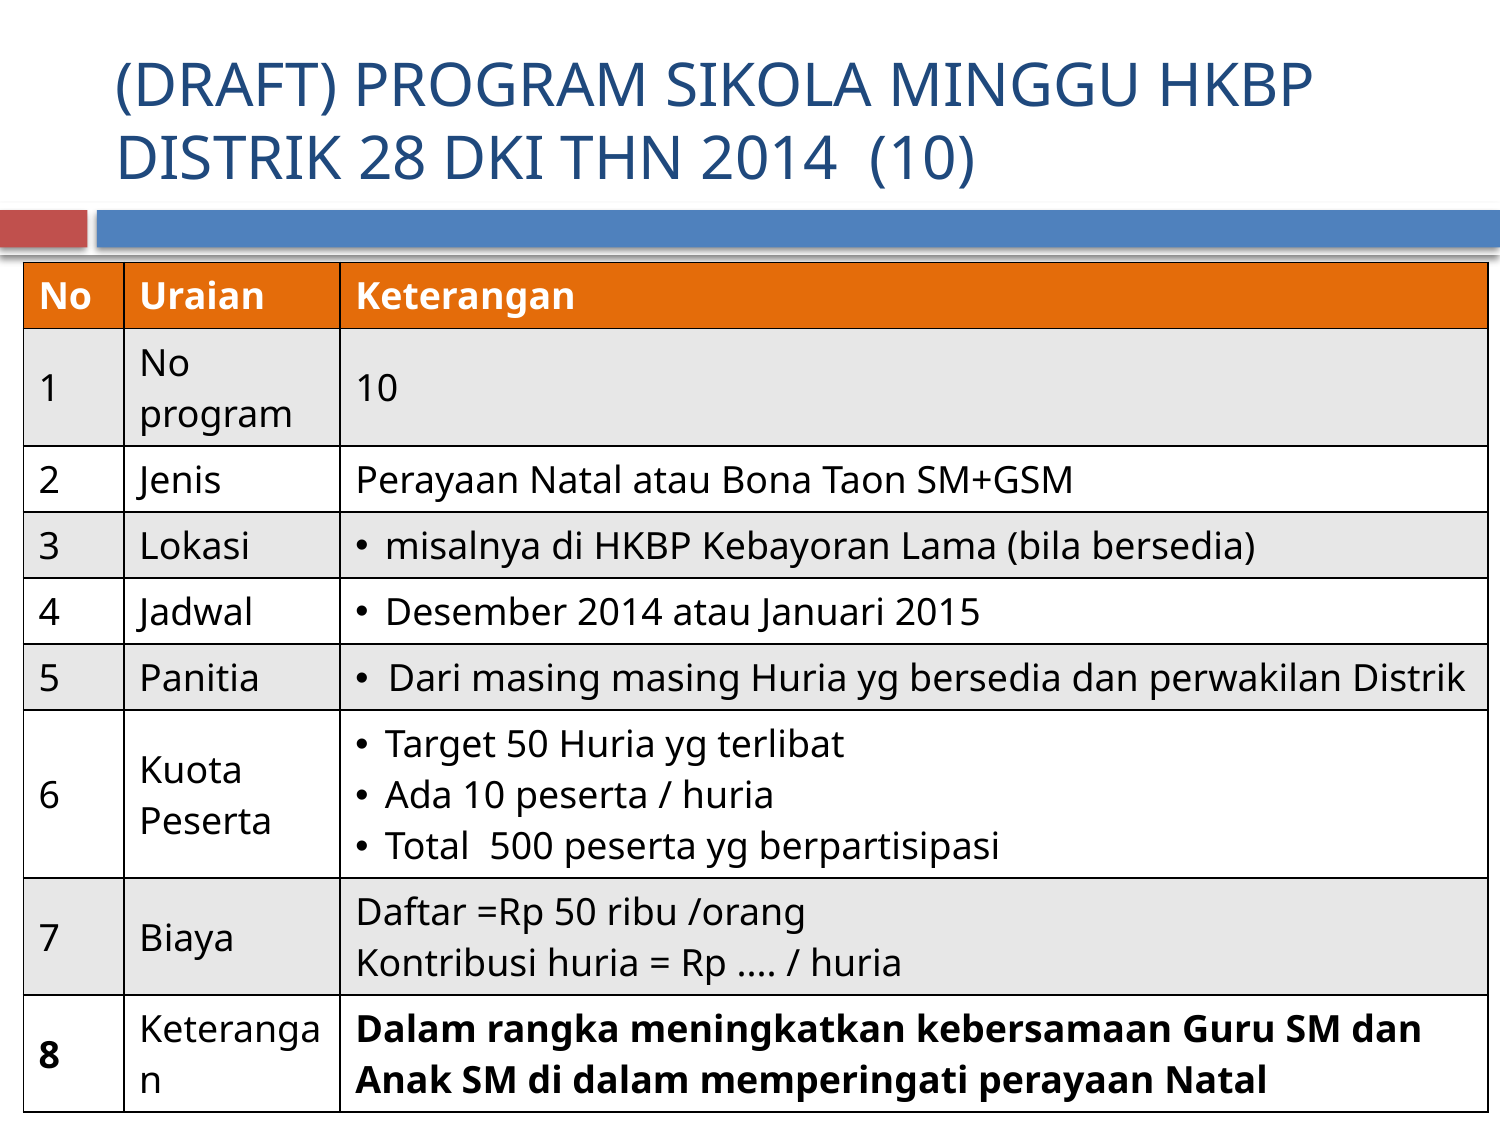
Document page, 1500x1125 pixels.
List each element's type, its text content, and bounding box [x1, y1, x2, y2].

table_cell 8 [24, 996, 123, 1111]
table_header Uraian [125, 263, 339, 328]
table_cell 10 [341, 329, 1487, 445]
table_cell 6 [24, 711, 123, 877]
table_cell Daftar =Rp 50 ribu /orang Kontribusi huria = Rp .... / huria [341, 879, 1487, 994]
table_cell Kuota Peserta [125, 711, 339, 877]
table_header Keterangan [341, 263, 1487, 328]
table_cell Biaya [125, 879, 339, 994]
title (DRAFT) PROGRAM SIKOLA MINGGU HKBP DISTRIK 28 DKI THN 2014 (10) [100, 37, 1438, 200]
table_cell Dalam rangka meningkatkan kebersamaan Guru SM dan Anak SM di dalam memperingati perayaan Natal [341, 996, 1487, 1111]
table_cell Panitia [125, 645, 339, 709]
table_header No [24, 263, 123, 328]
table_cell 5 [24, 645, 123, 709]
table_cell 4 [24, 579, 123, 643]
table_cell Jadwal [125, 579, 339, 643]
table_cell 7 [24, 879, 123, 994]
table_cell Dari masing masing Huria yg bersedia dan perwakilan Distrik [341, 645, 1487, 709]
table_cell Lokasi [125, 513, 339, 577]
table_cell No program [125, 329, 339, 445]
table_cell misalnya di HKBP Kebayoran Lama (bila bersedia) [341, 513, 1487, 577]
table_cell 1 [24, 329, 123, 445]
table_cell Desember 2014 atau Januari 2015 [341, 579, 1487, 643]
table_cell 3 [24, 513, 123, 577]
table_cell Target 50 Huria yg terlibat Ada 10 peserta / huria Total 500 peserta yg berpartisipasi [341, 711, 1487, 877]
table_cell Jenis [125, 447, 339, 511]
table_cell 2 [24, 447, 123, 511]
table_cell Keterangan [125, 996, 339, 1111]
table_cell Perayaan Natal atau Bona Taon SM+GSM [341, 447, 1487, 511]
